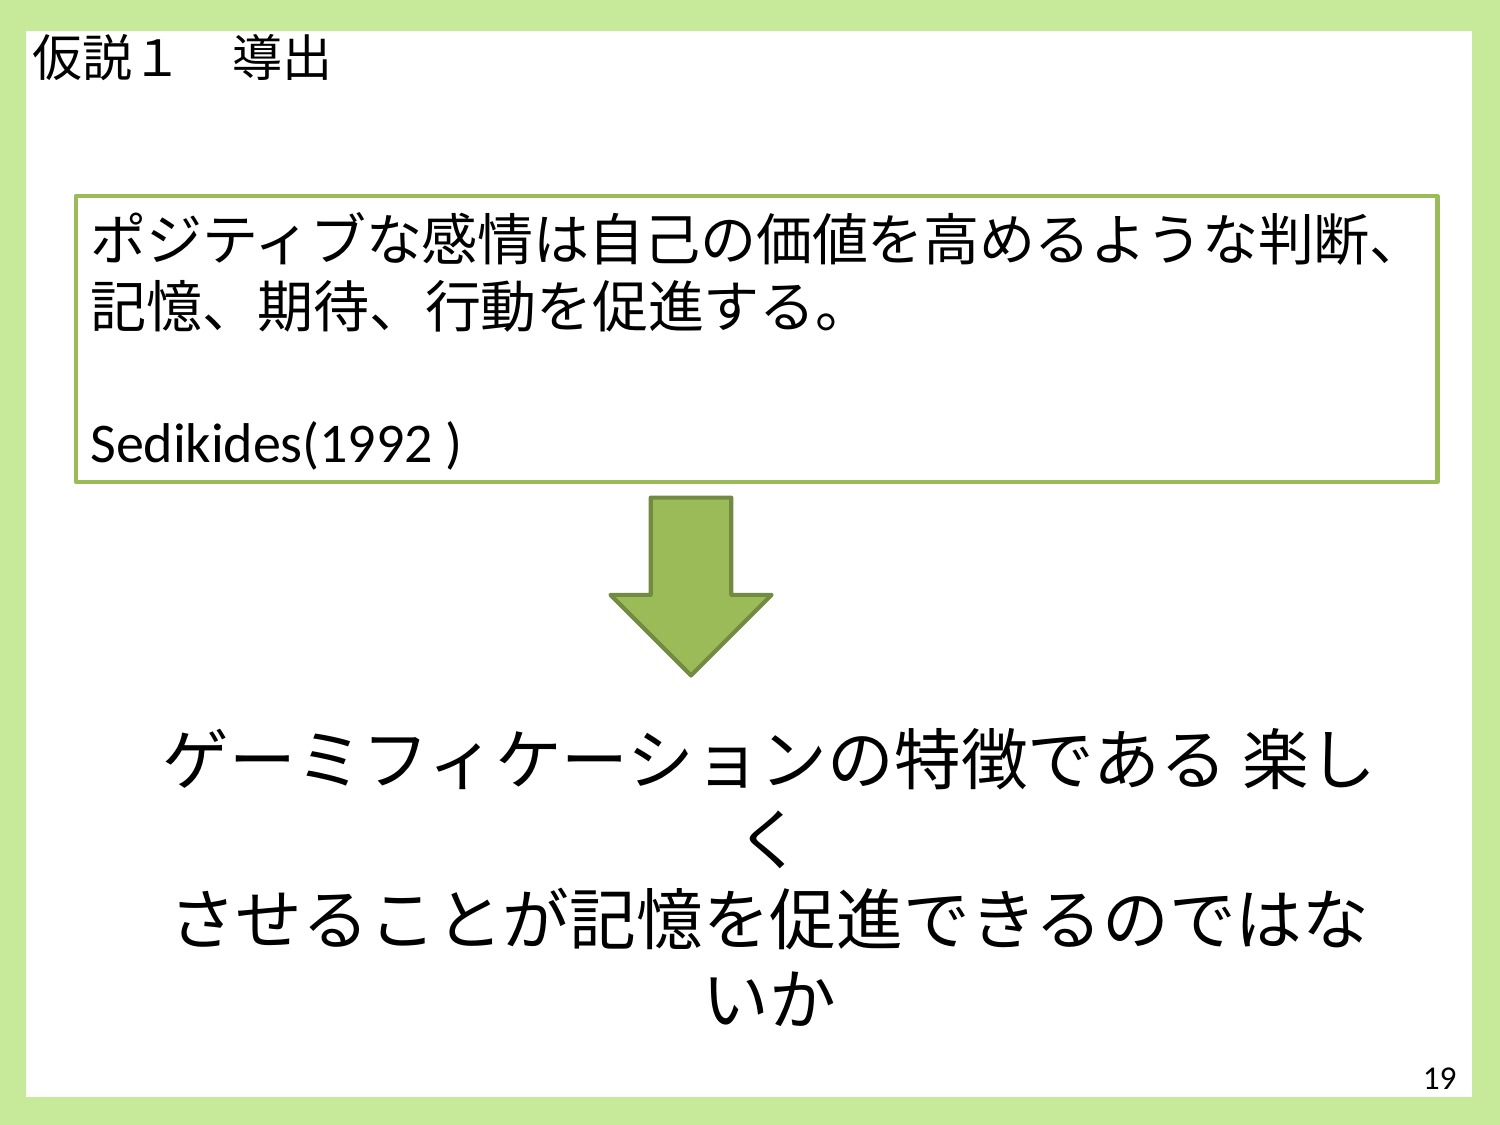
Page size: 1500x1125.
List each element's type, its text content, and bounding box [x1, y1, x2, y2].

slide_number 19 [1387, 1046, 1472, 1095]
text_box [608, 495, 774, 678]
text_box 仮説１ 導出 [28, 19, 396, 94]
text_box ゲーミフィケーションの特徴である 楽しく させることが記憶を促進できるのではないか [123, 710, 1415, 1045]
title ポジティブな感情は自己の価値を高めるような判断、記憶、期待、行動を促進する。 Sedikides(1992 ) [74, 194, 1440, 484]
text_box [0, 0, 1500, 1125]
text_box [28, 0, 1500, 1095]
